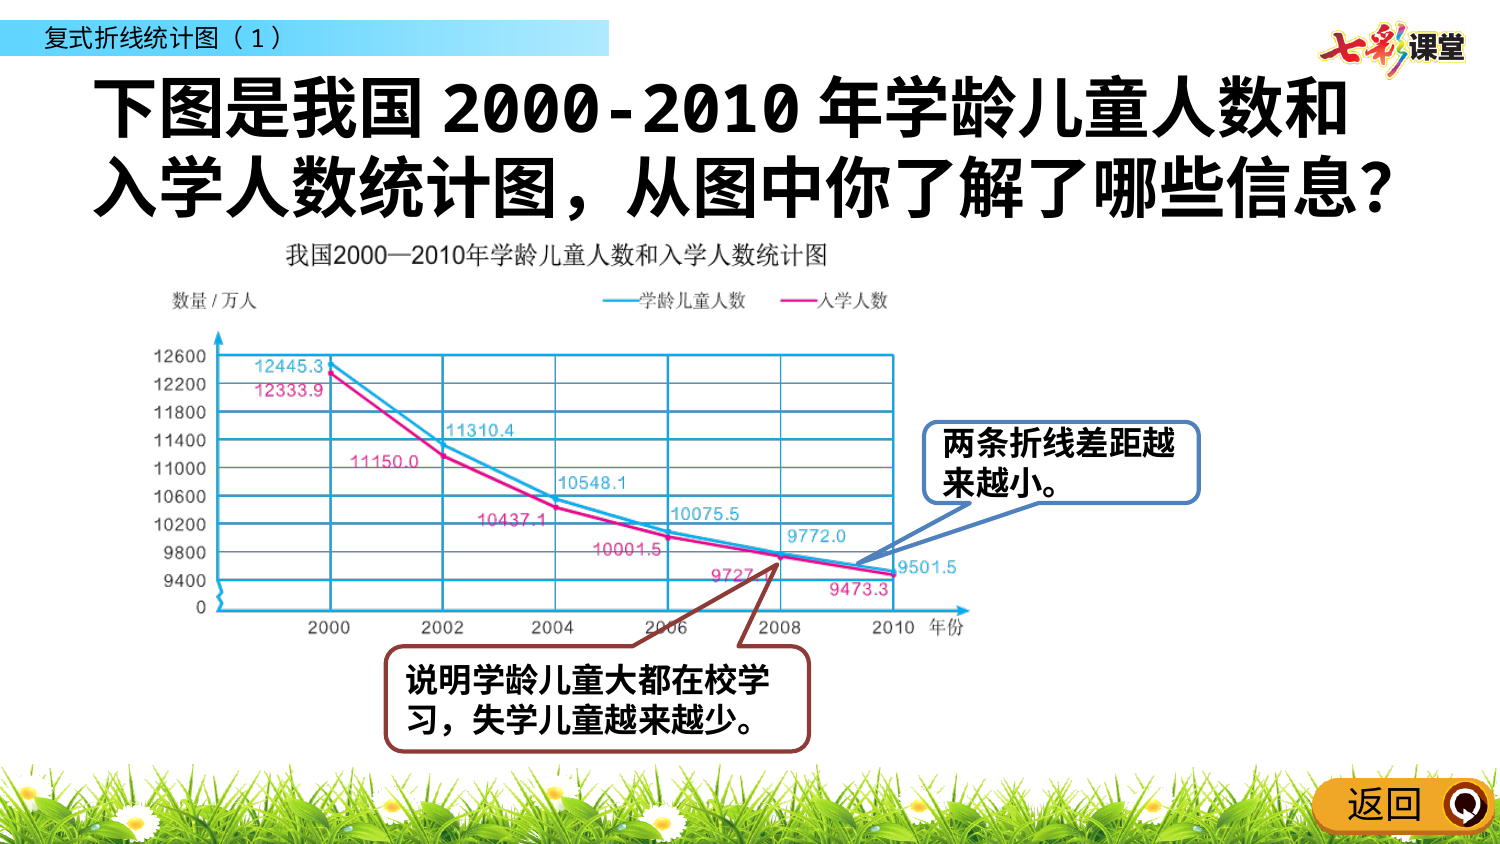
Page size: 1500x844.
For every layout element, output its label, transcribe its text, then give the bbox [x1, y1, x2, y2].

text_box 两条折线差距越来越小。 [1007, 419, 1201, 516]
picture [0, 90, 1500, 844]
text_box 下图是我国2000-2010年学龄儿童人数和入学人数统计图，从图中你了解了哪些信息？ [76, 58, 1426, 233]
picture [1316, 20, 1468, 80]
